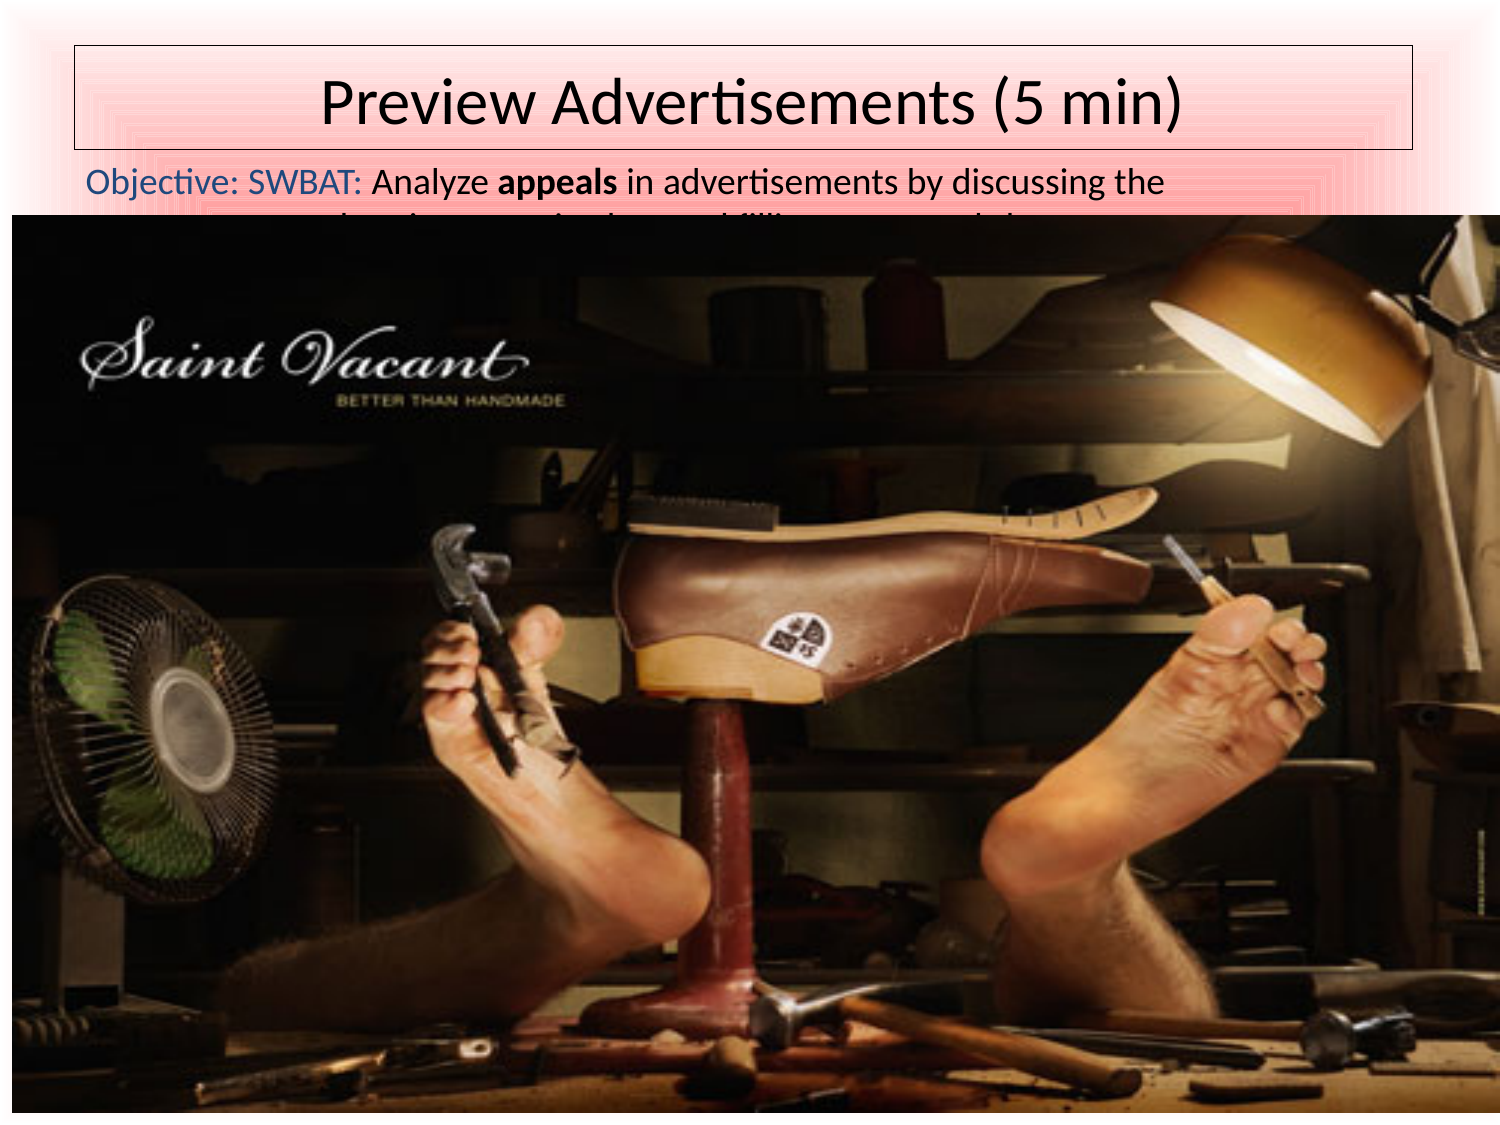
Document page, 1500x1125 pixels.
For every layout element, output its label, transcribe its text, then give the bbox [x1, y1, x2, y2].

text_box Preview Advertisements (5 min) [74, 45, 1413, 149]
text_box Objective: SWBAT: Analyze appeals in advertisements by discussing the advertisements in class and filling out a worksheet [70, 149, 1413, 214]
picture [12, 215, 1500, 1113]
